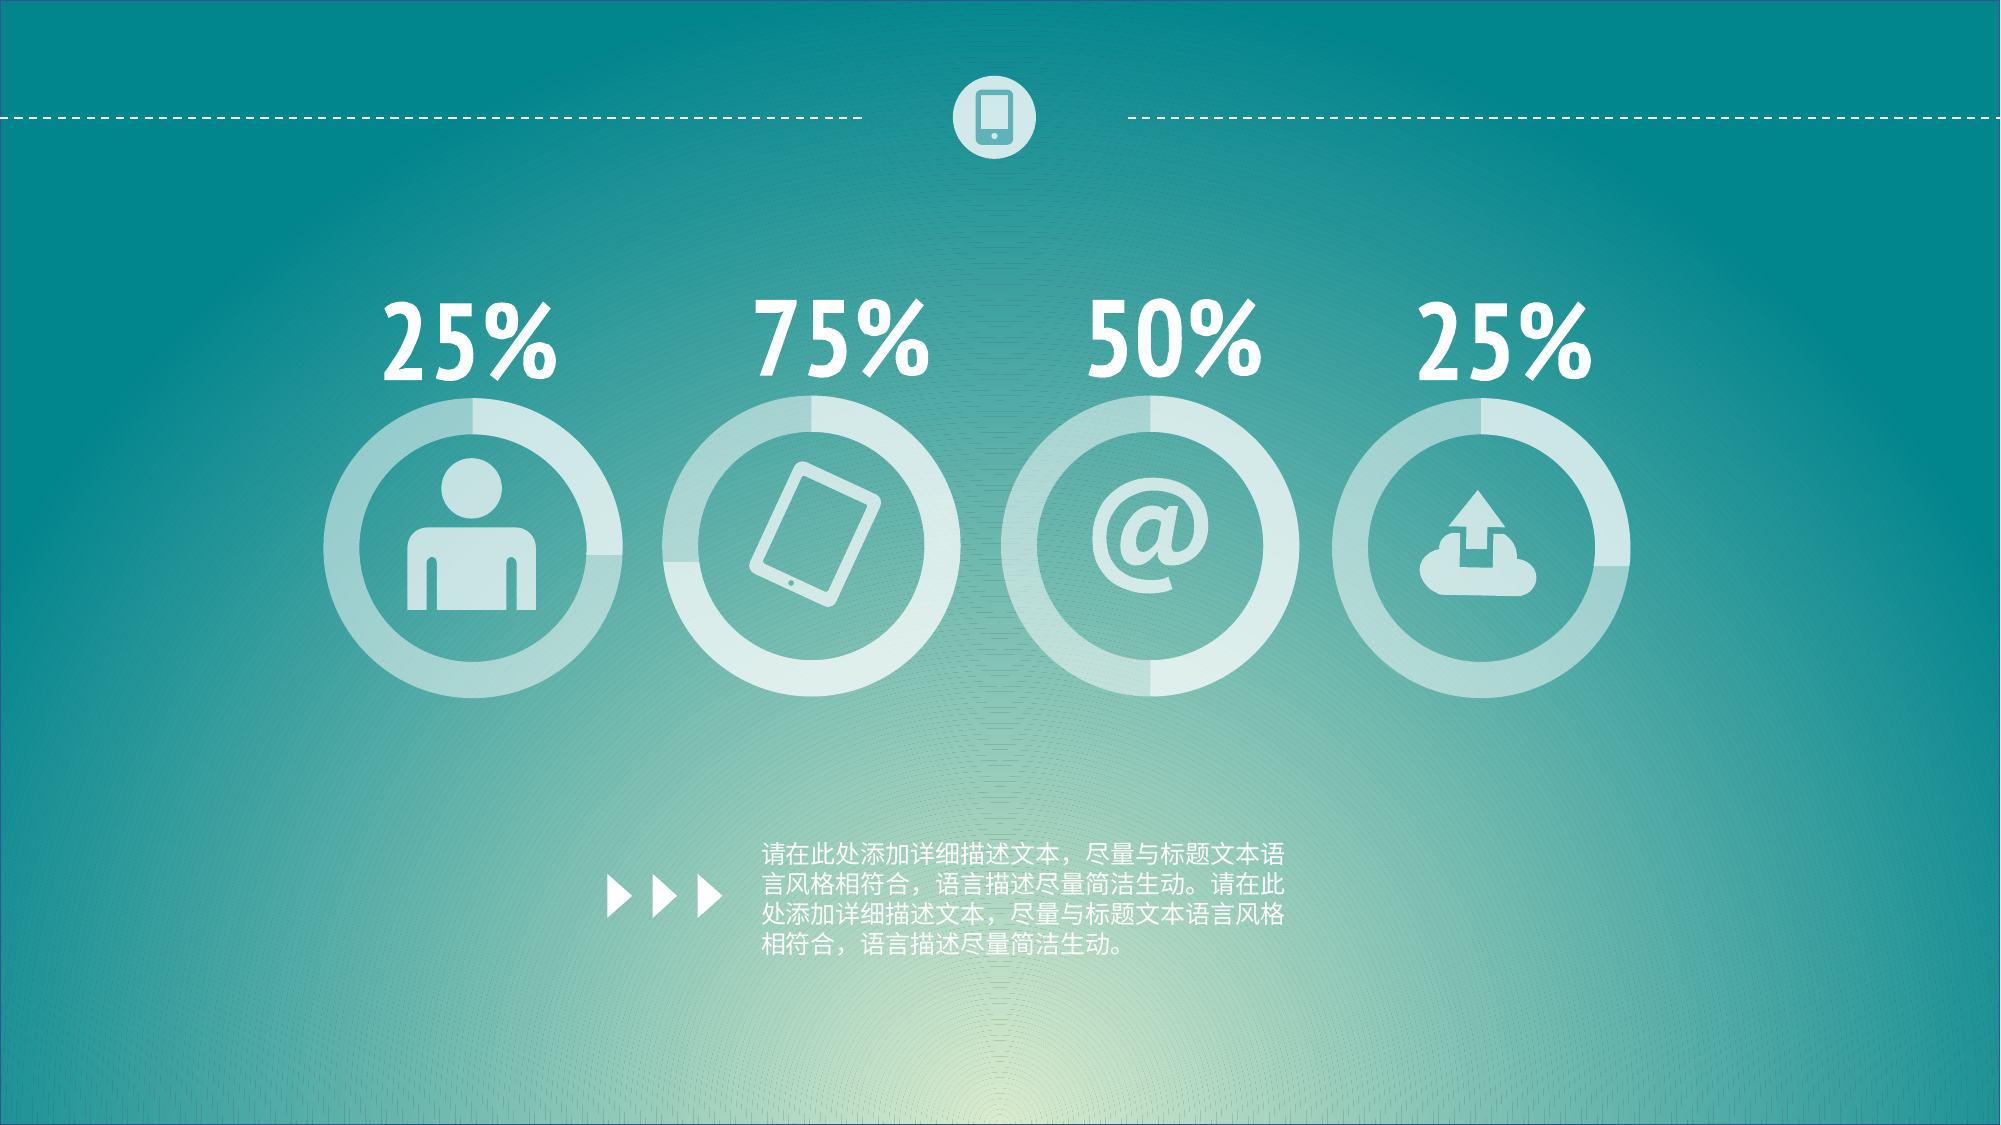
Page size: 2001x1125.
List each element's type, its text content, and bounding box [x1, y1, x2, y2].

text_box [1411, 494, 1529, 598]
text_box [1092, 477, 1209, 594]
text_box [472, 398, 623, 555]
text_box [1000, 395, 1150, 697]
text_box [662, 395, 811, 562]
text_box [384, 301, 556, 381]
text_box [323, 398, 623, 699]
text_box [1418, 301, 1591, 381]
text_box [749, 461, 882, 607]
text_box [1088, 298, 1261, 378]
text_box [755, 298, 929, 378]
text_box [407, 458, 536, 610]
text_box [952, 75, 1036, 159]
text_box [663, 395, 961, 697]
text_box [1150, 395, 1300, 697]
text_box [1332, 398, 1630, 699]
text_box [607, 873, 723, 918]
text_box [1481, 398, 1631, 567]
text_box 请在此处添加详细描述文本，尽量与标题文本语言风格相符合，语言描述尽量简洁生动。请在此处添加详细描述文本，尽量与标题文本语言风格相符合，语言描述尽量简洁生动。 [746, 831, 1322, 997]
